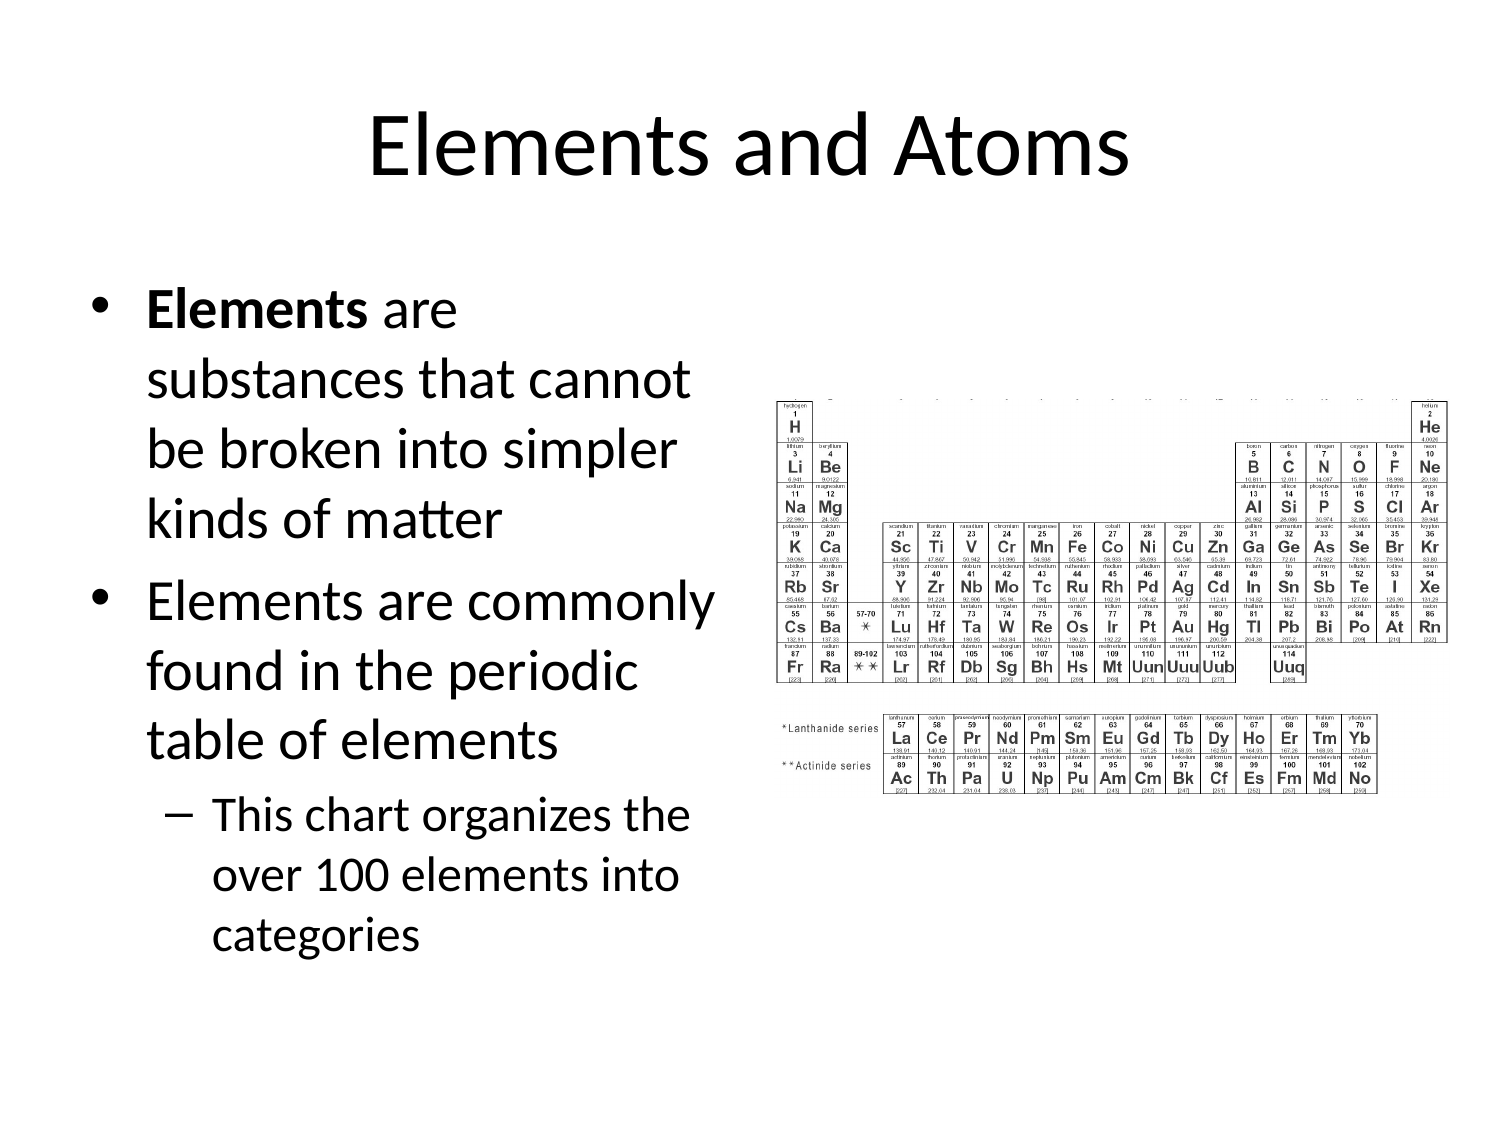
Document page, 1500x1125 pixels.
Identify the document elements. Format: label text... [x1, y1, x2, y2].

title Elements and Atoms [75, 45, 1425, 233]
list Elements are substances that cannot be broken into simpler kinds of matter Elements are commonly found in the periodic table of elements This chart organizes the over 100 elements into categories [75, 262, 738, 1005]
picture [774, 399, 1451, 798]
